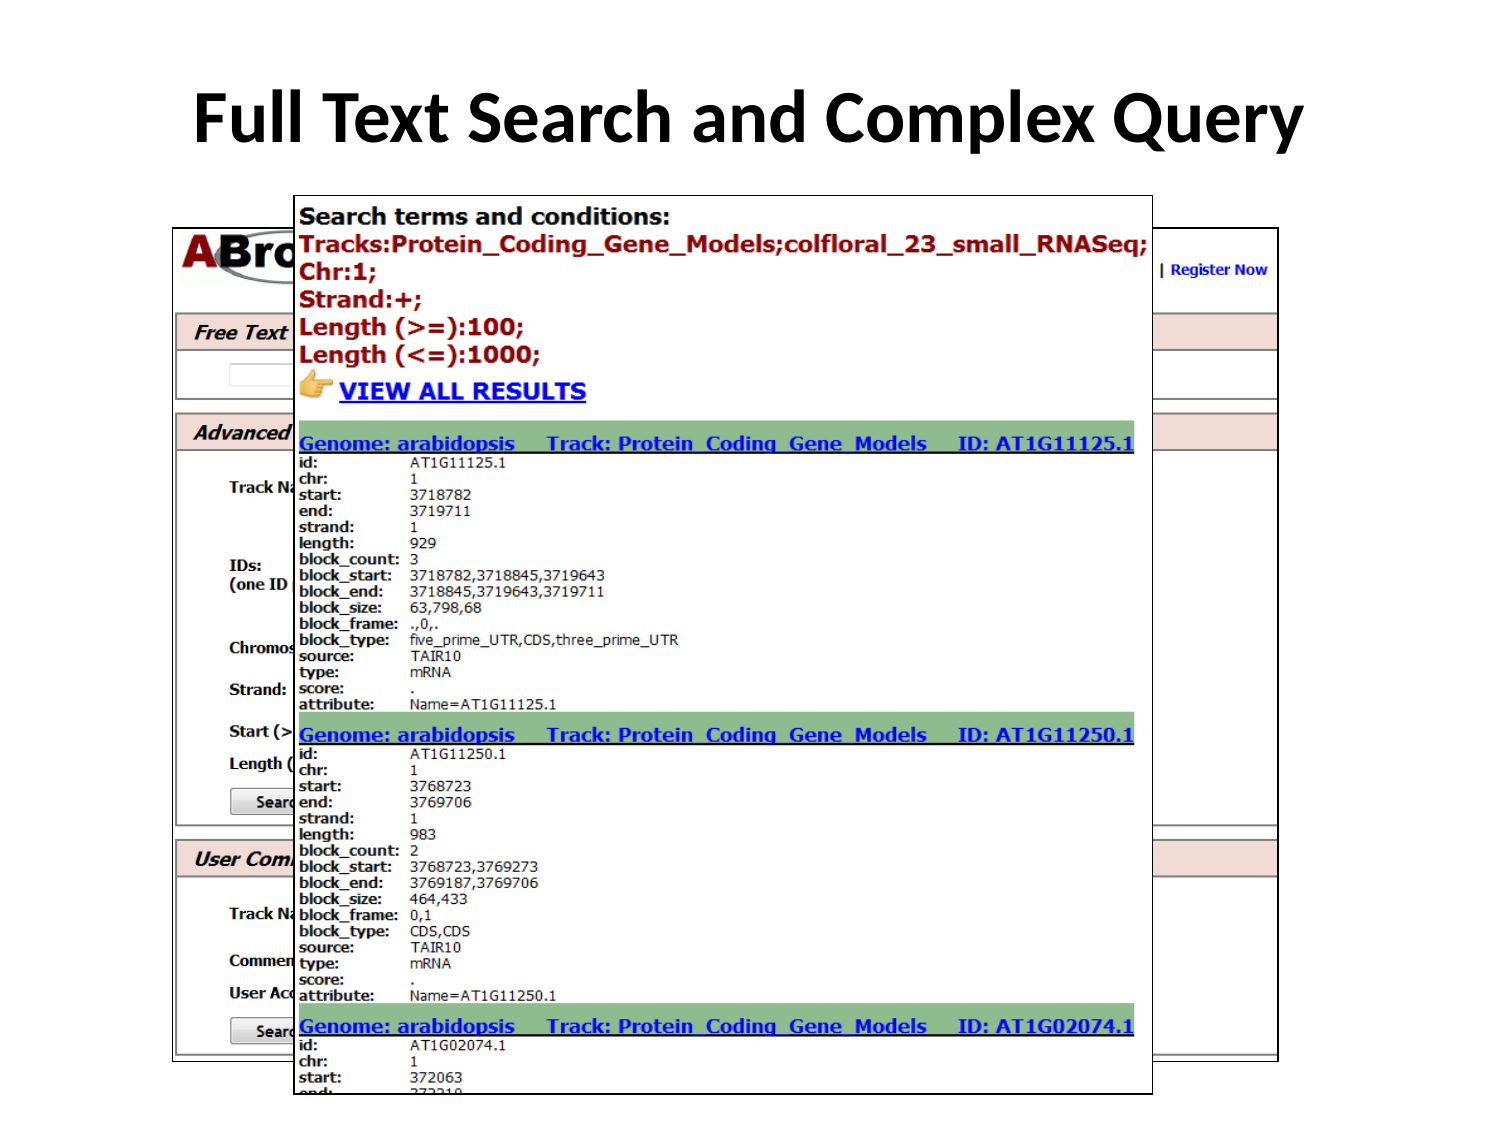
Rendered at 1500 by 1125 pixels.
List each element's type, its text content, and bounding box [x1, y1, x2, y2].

title Full Text Search and Complex Query [75, 19, 1425, 207]
picture [172, 195, 1278, 1094]
